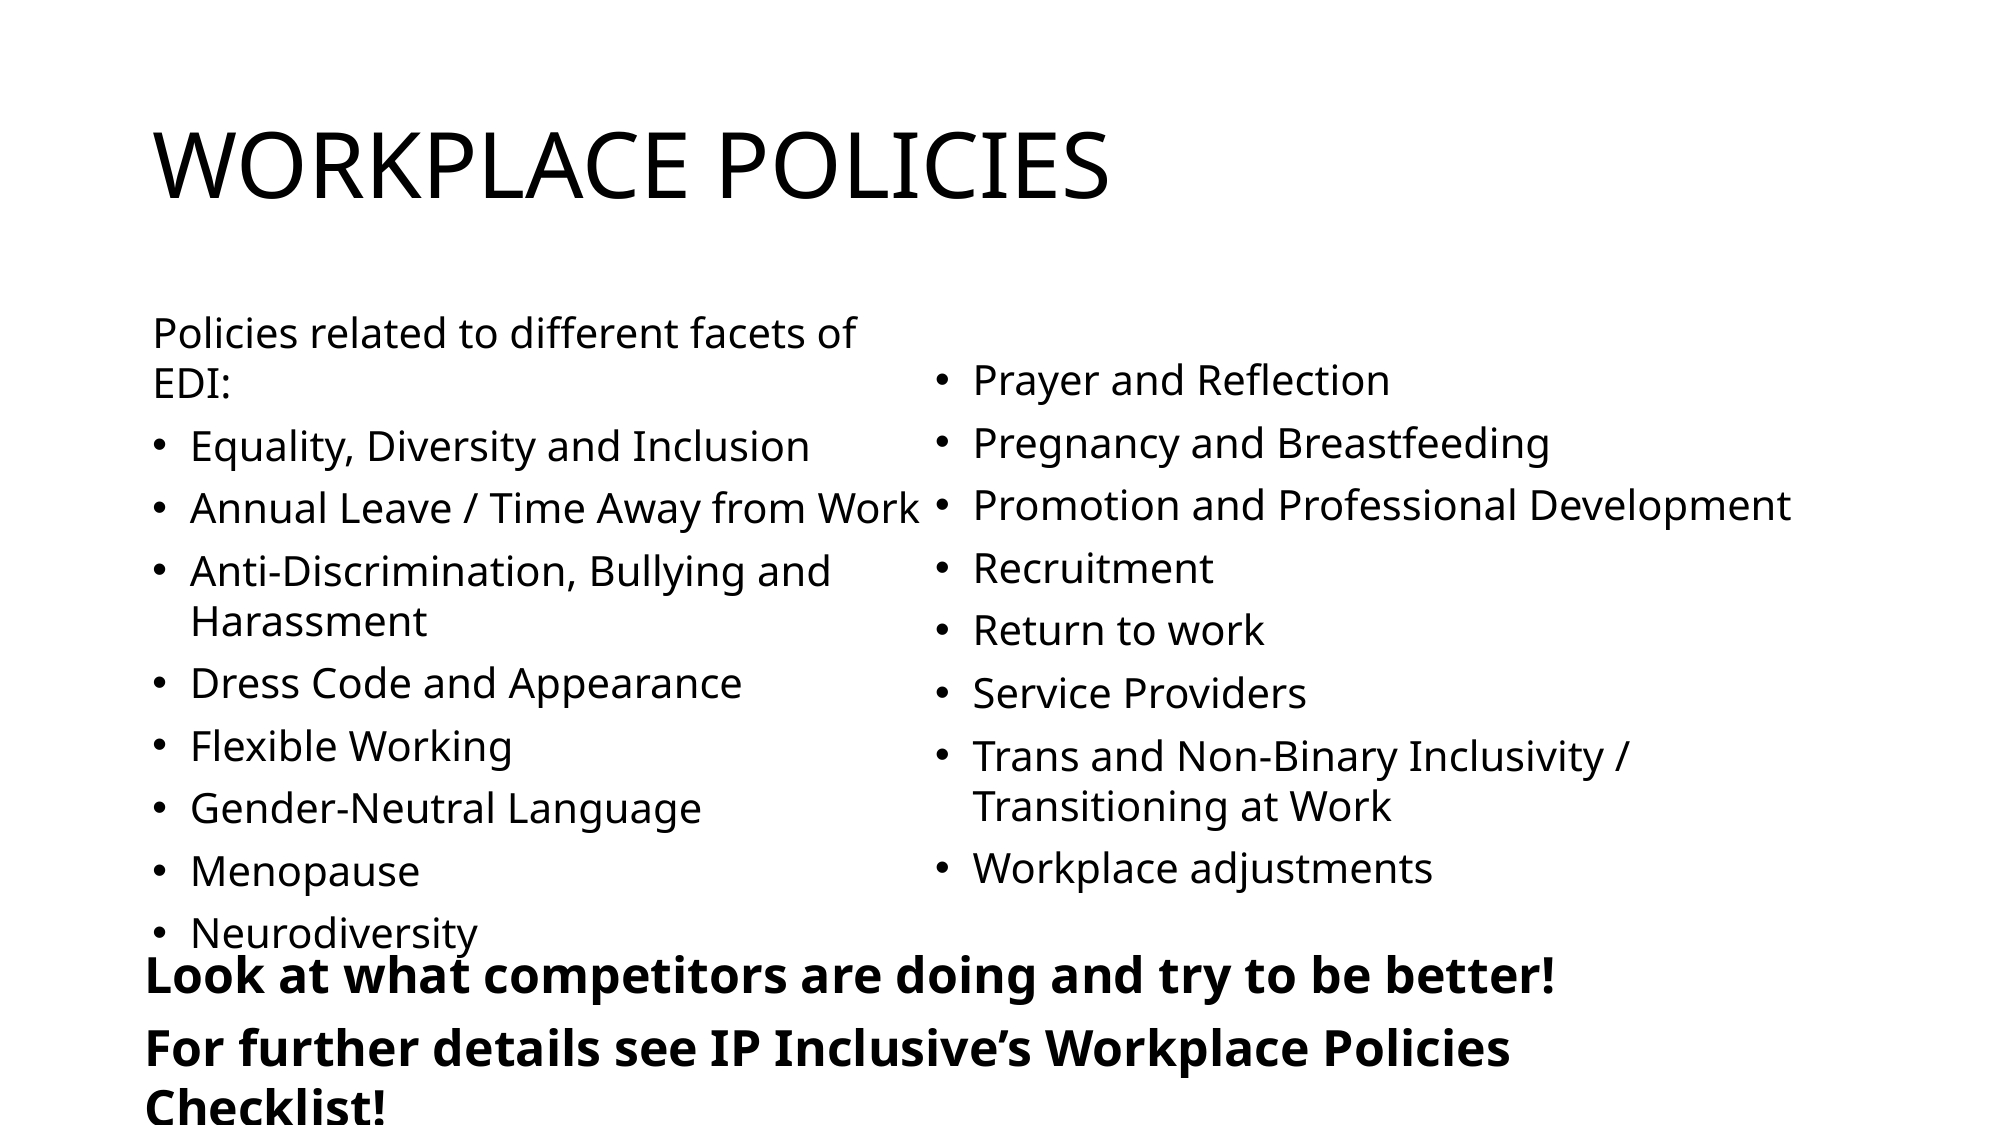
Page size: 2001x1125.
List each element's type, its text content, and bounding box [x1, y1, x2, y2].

list Policies related to different facets of EDI: Equality, Diversity and Inclusion Annual Leave / Time Away from Work Anti-Discrimination, Bullying and Harassment Dress Code and Appearance Flexible Working Gender-Neutral Language Menopause Neurodiversity [137, 299, 951, 904]
text_box Look at what competitors are doing and try to be better! For further details see IP Inclusive’s Workplace Policies Checklist! [129, 936, 1711, 1125]
title WORKPLACE POLICIES [137, 59, 1863, 278]
text_box Prayer and Reflection Pregnancy and Breastfeeding Promotion and Professional Development Recruitment Return to work Service Providers Trans and Non-Binary Inclusivity / Transitioning at Work Workplace adjustments [920, 346, 1863, 927]
